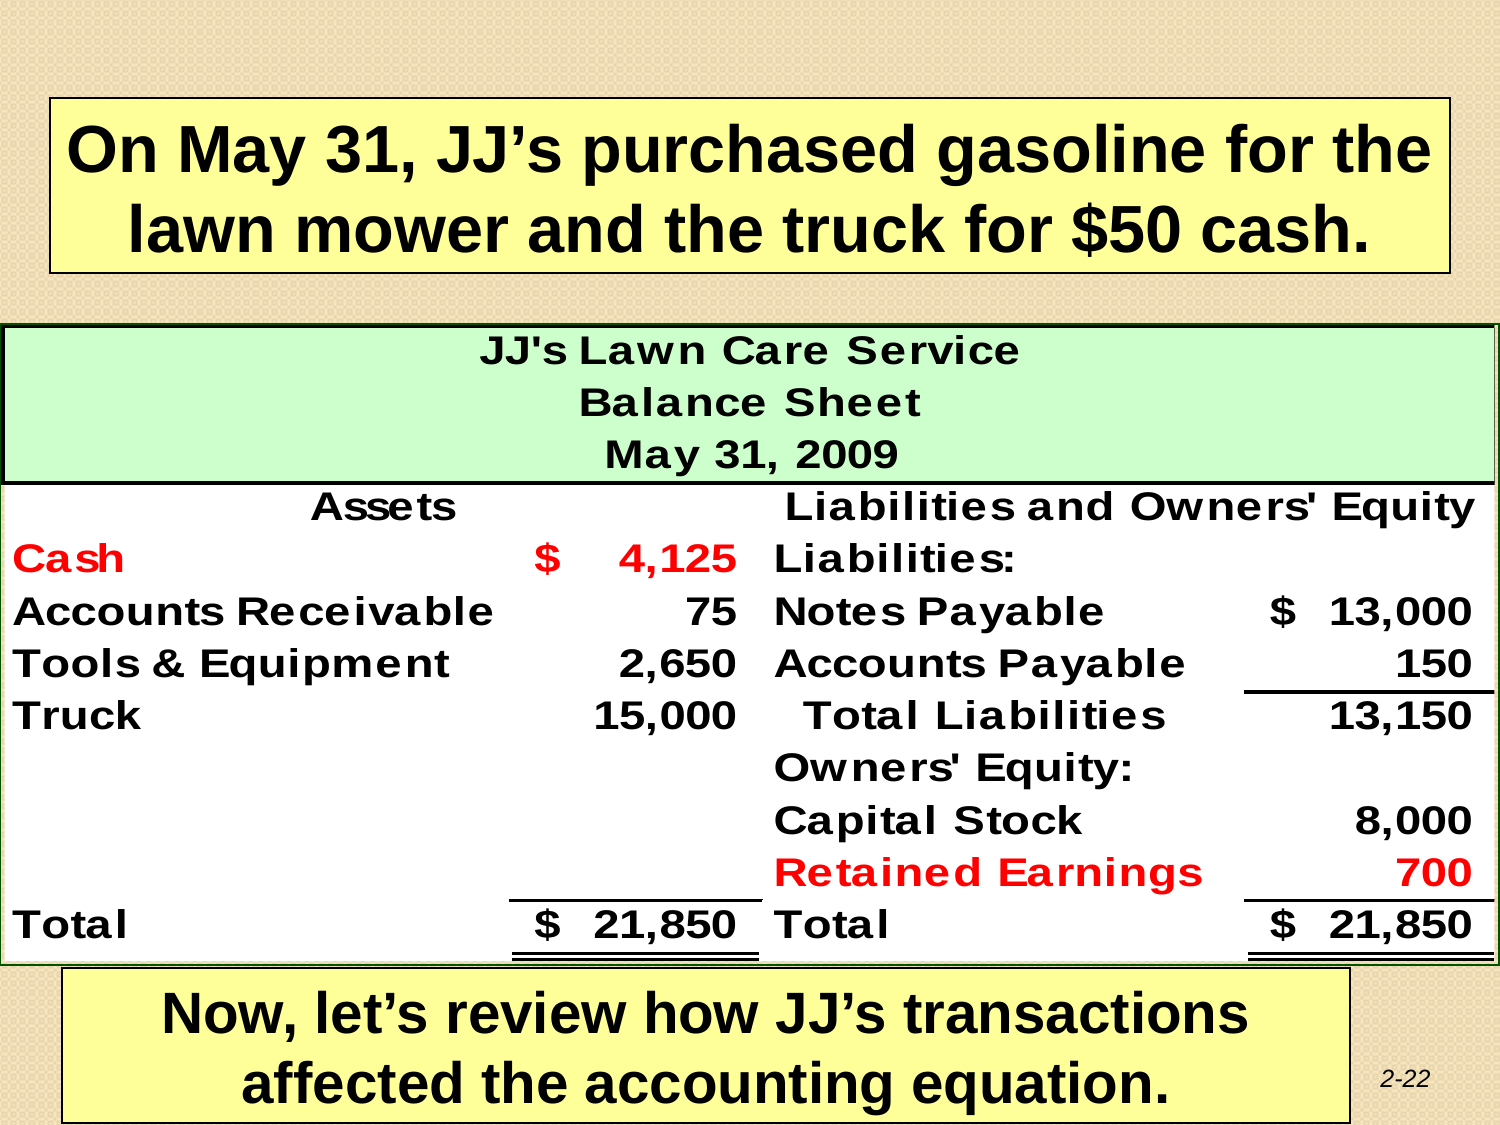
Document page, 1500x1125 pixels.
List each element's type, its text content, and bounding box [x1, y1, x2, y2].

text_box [0, 324, 1499, 965]
text_box Now, let’s review how JJ’s transactions affected the accounting equation. [62, 976, 1350, 1123]
text_box On May 31, JJ’s purchased gasoline for the lawn mower and the truck for $50 cash. [50, 98, 1450, 273]
